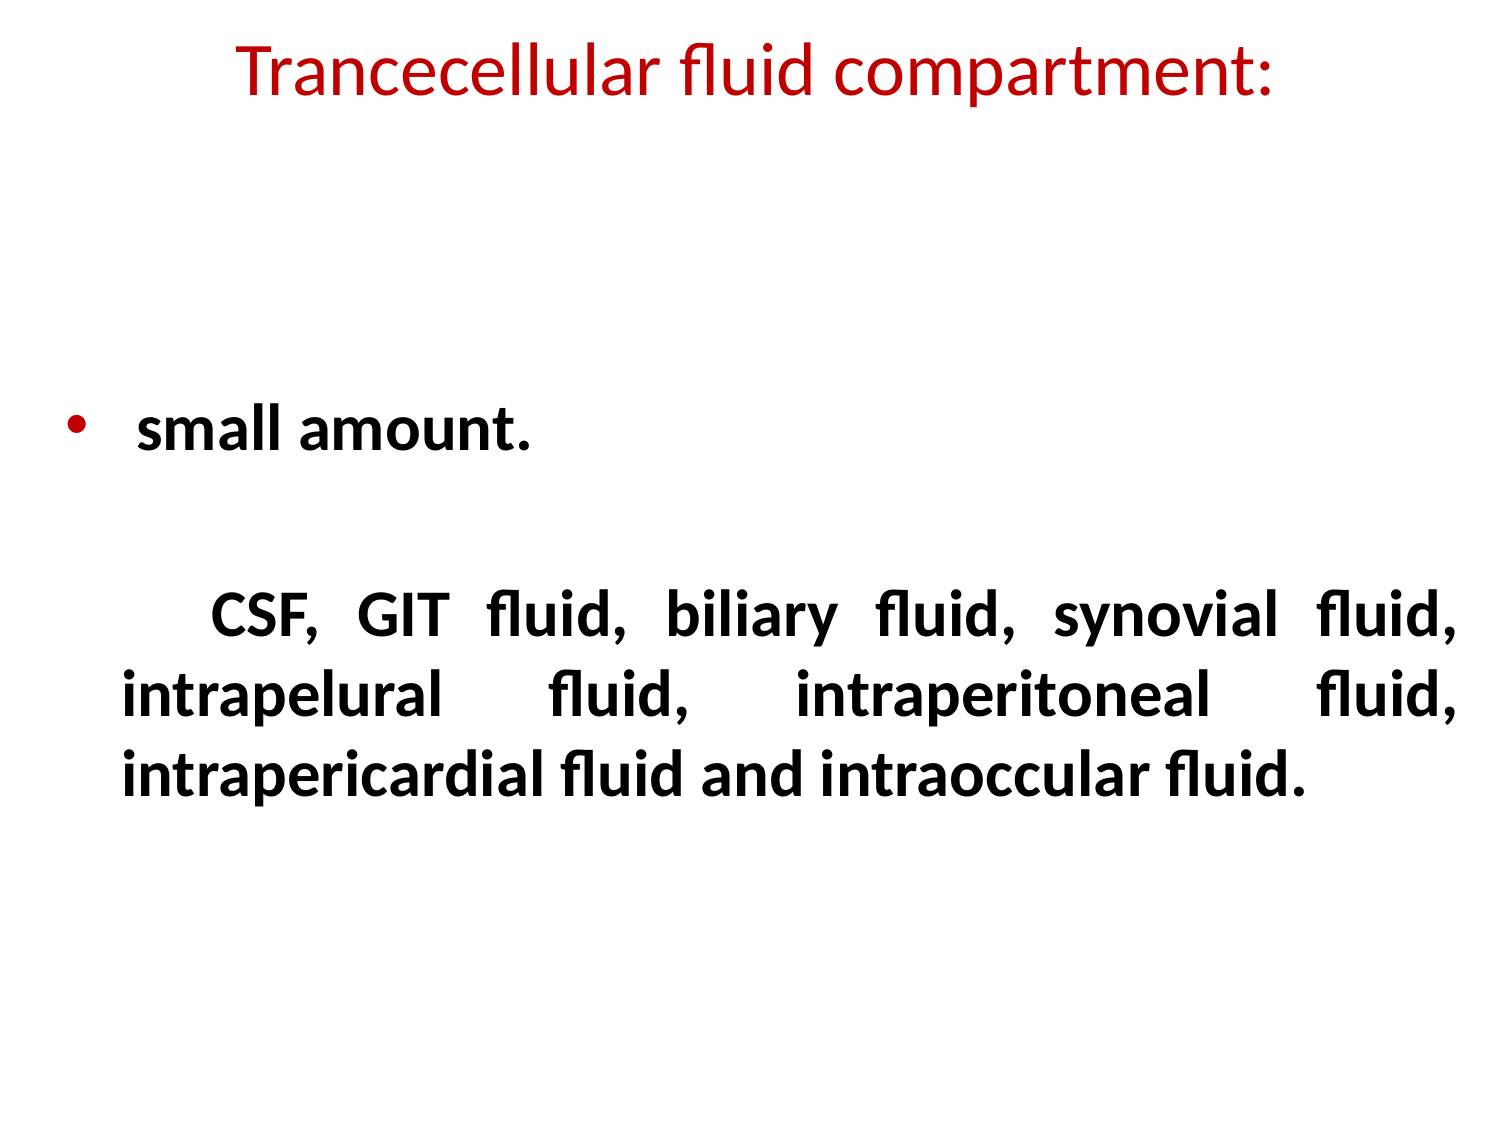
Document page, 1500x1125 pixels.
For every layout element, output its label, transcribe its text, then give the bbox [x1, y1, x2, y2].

title Trancecellular fluid compartment: [37, 12, 1475, 210]
list small amount. CSF, GIT fluid, biliary fluid, synovial fluid, intrapelural fluid, intraperitoneal fluid, intrapericardial fluid and intraoccular fluid. [50, 282, 1475, 943]
